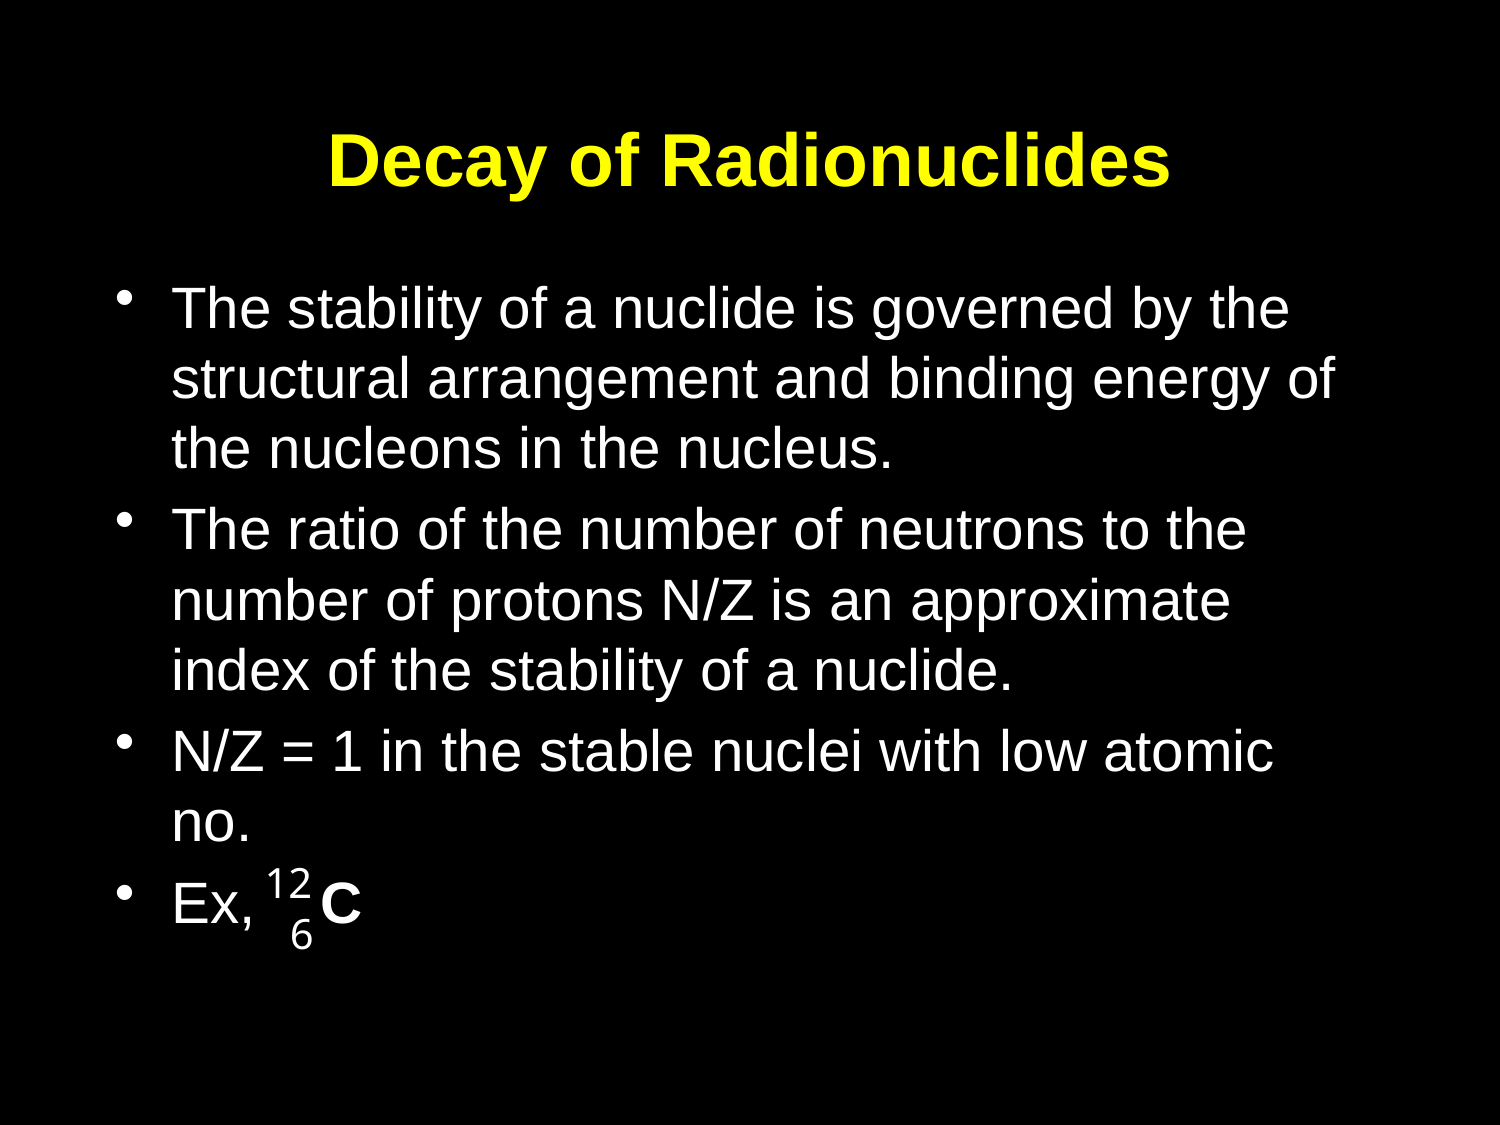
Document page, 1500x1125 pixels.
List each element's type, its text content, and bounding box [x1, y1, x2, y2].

text_box 12 [249, 849, 338, 915]
text_box Decay of Radionuclides [112, 62, 1388, 250]
list The stability of a nuclide is governed by the structural arrangement and binding energy of the nucleons in the nucleus. The ratio of the number of neutrons to the number of protons N/Z is an approximate index of the stability of a nuclide. N/Z = 1 in the stable nuclei with low atomic no. Ex, C [99, 262, 1376, 1076]
text_box 6 [274, 915, 338, 965]
